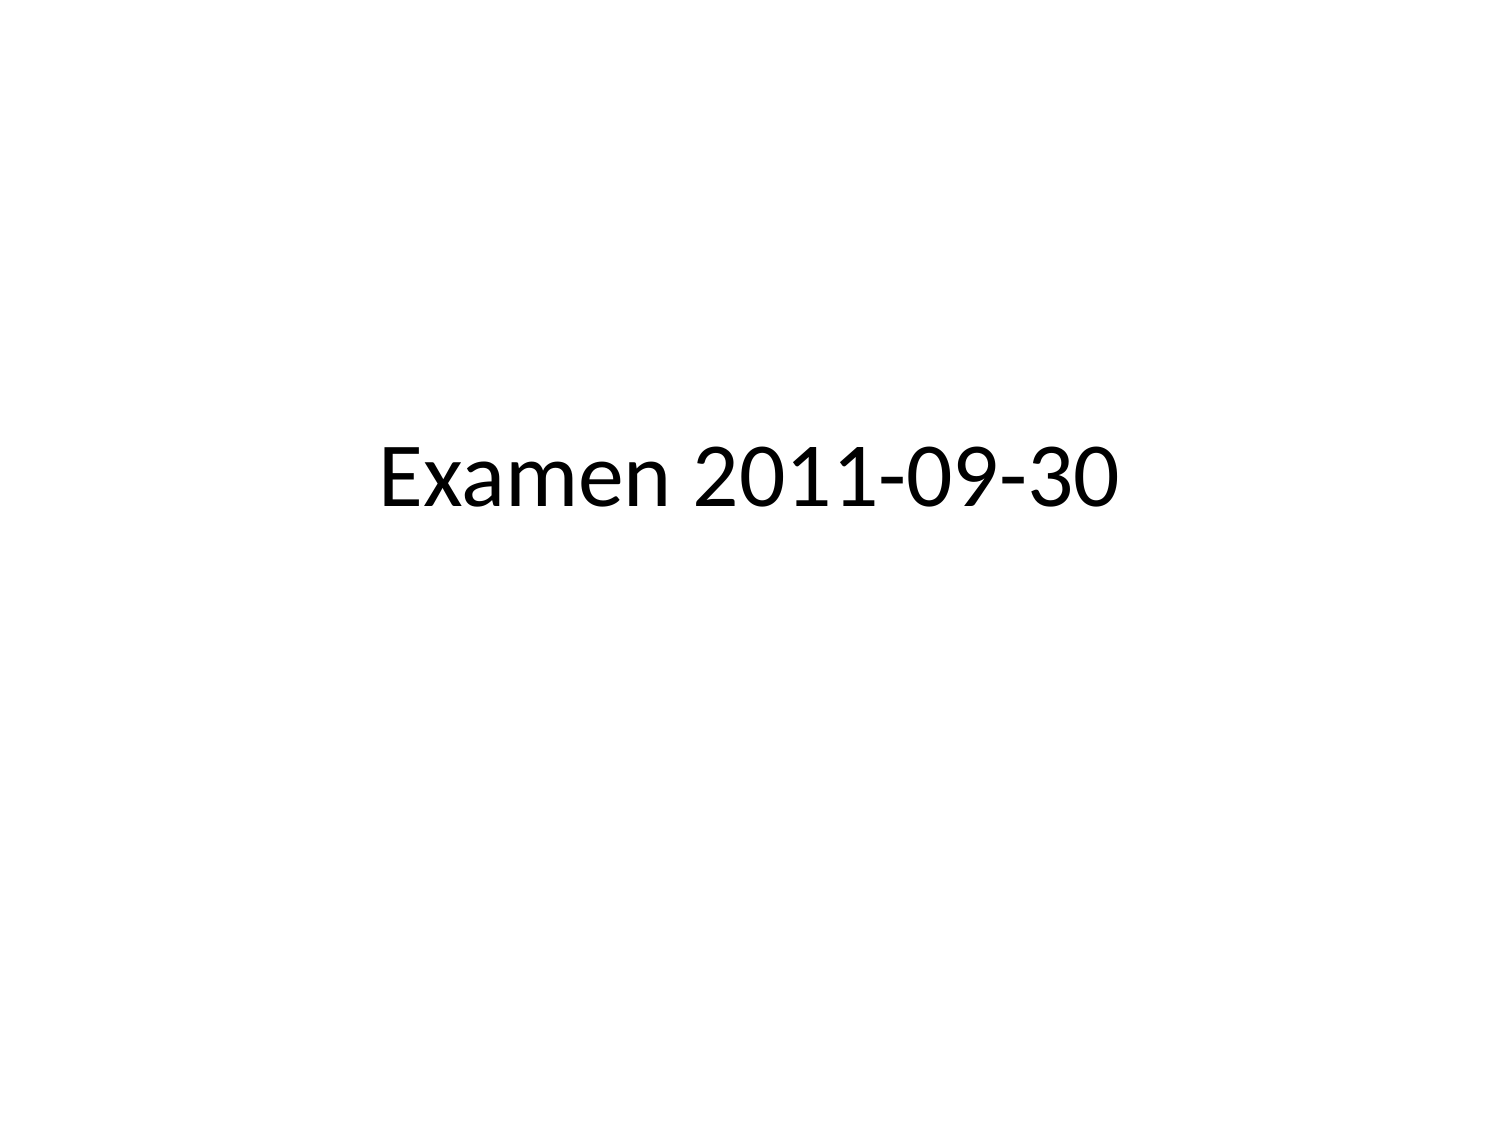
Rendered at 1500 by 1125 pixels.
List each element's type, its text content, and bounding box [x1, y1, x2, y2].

title Examen 2011-09-30 [112, 349, 1388, 591]
